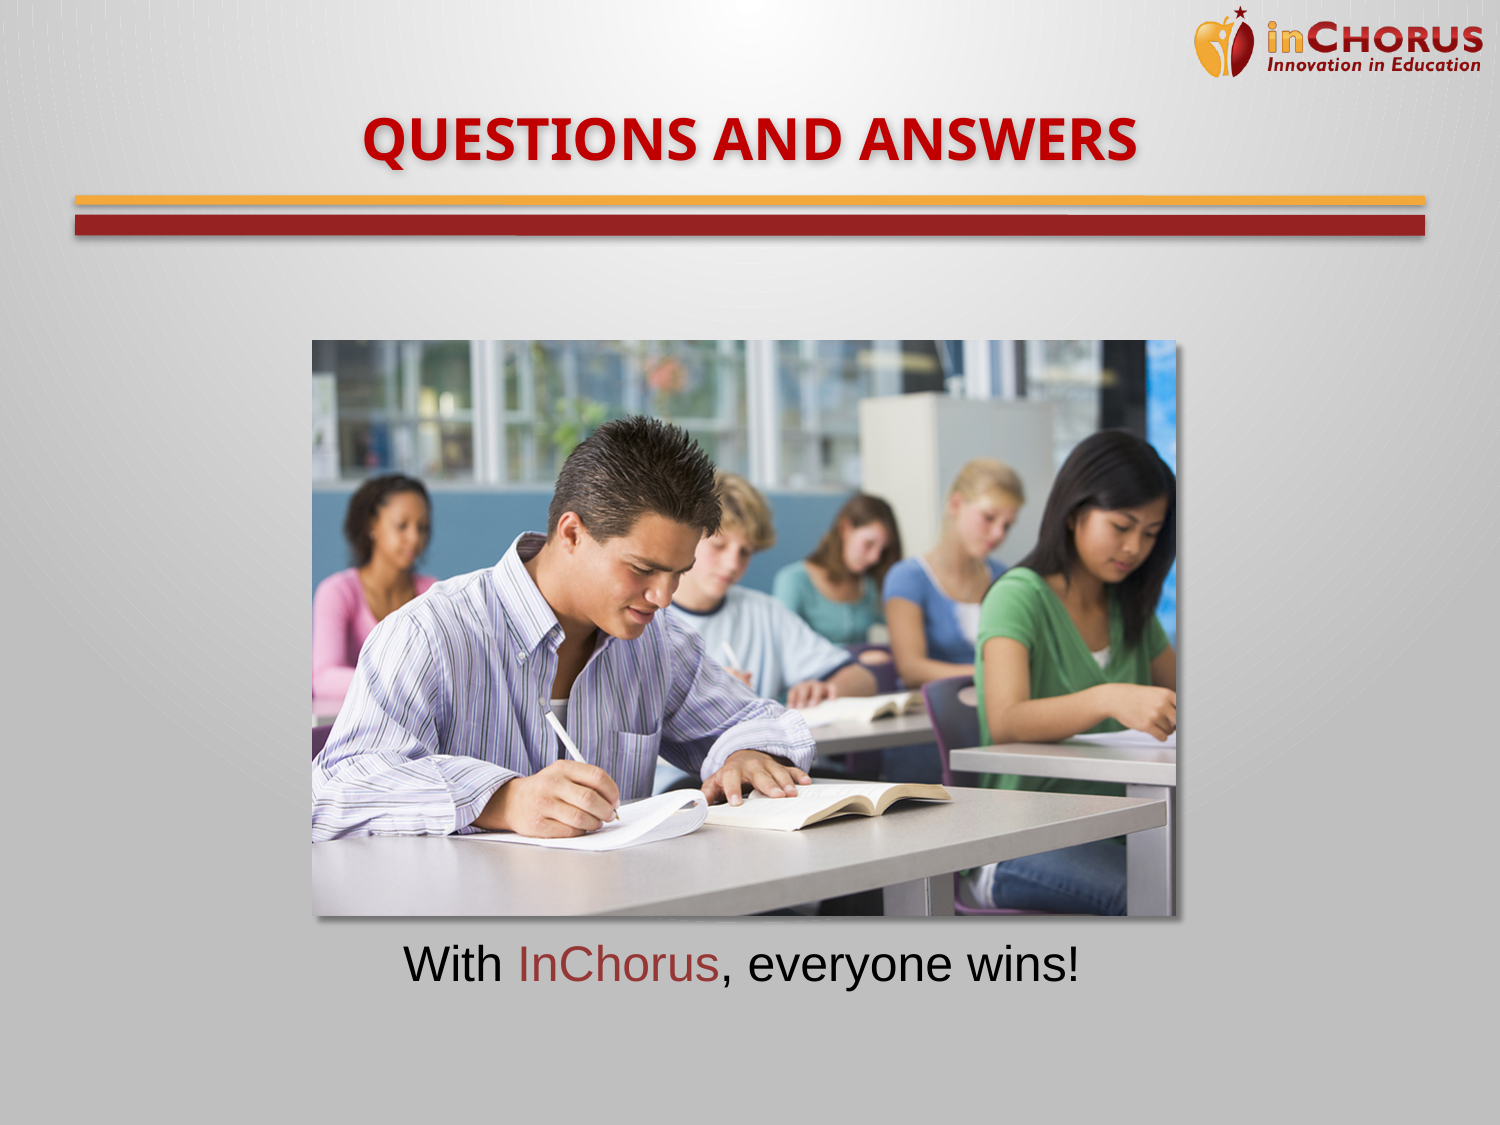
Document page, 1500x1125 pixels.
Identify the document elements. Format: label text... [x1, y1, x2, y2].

text_box With InChorus, everyone wins! [329, 940, 1155, 999]
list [309, 336, 1191, 931]
title Questions and answers [75, 87, 1425, 188]
picture [1190, 4, 1488, 80]
